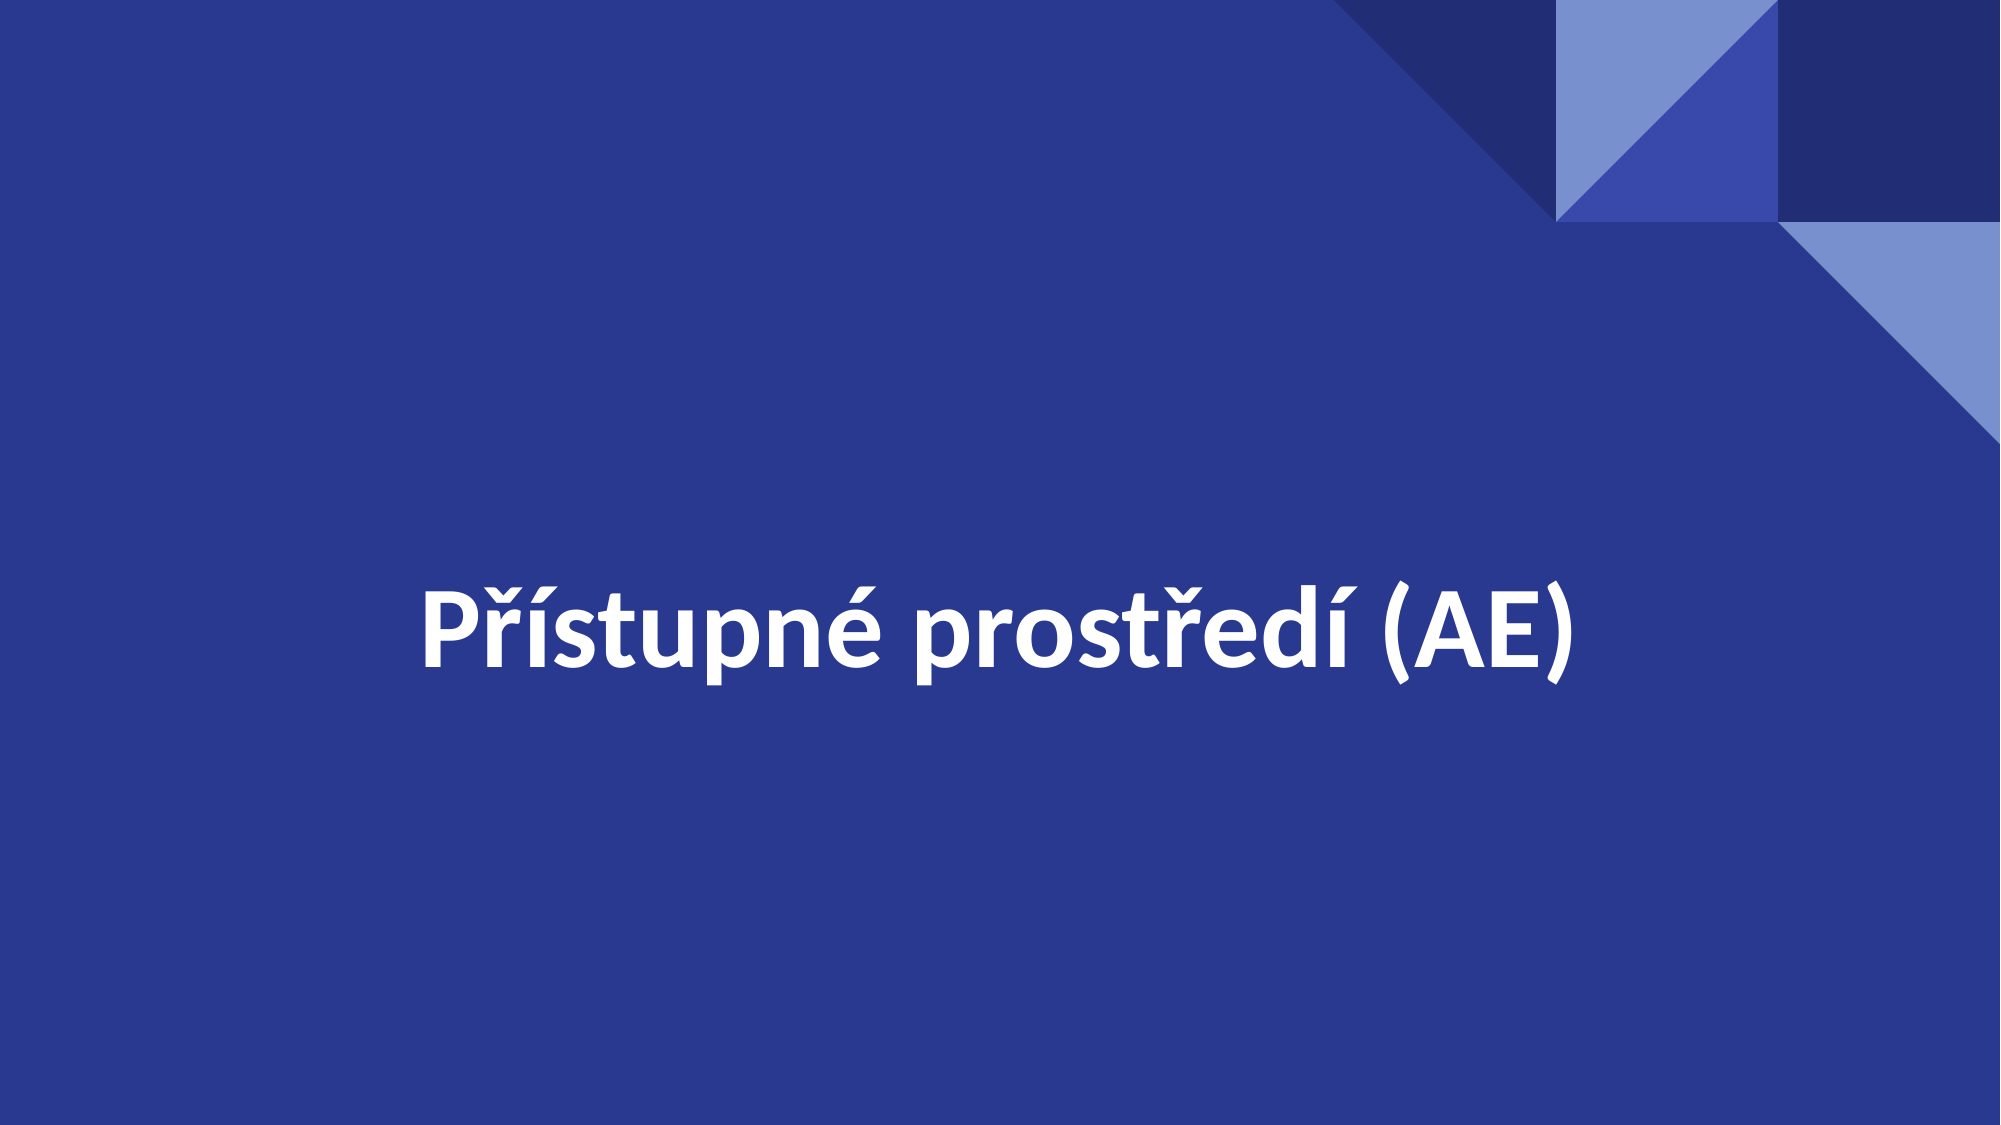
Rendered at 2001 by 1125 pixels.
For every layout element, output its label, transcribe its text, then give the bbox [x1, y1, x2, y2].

title Přístupné prostředí (AE) [249, 363, 1750, 699]
